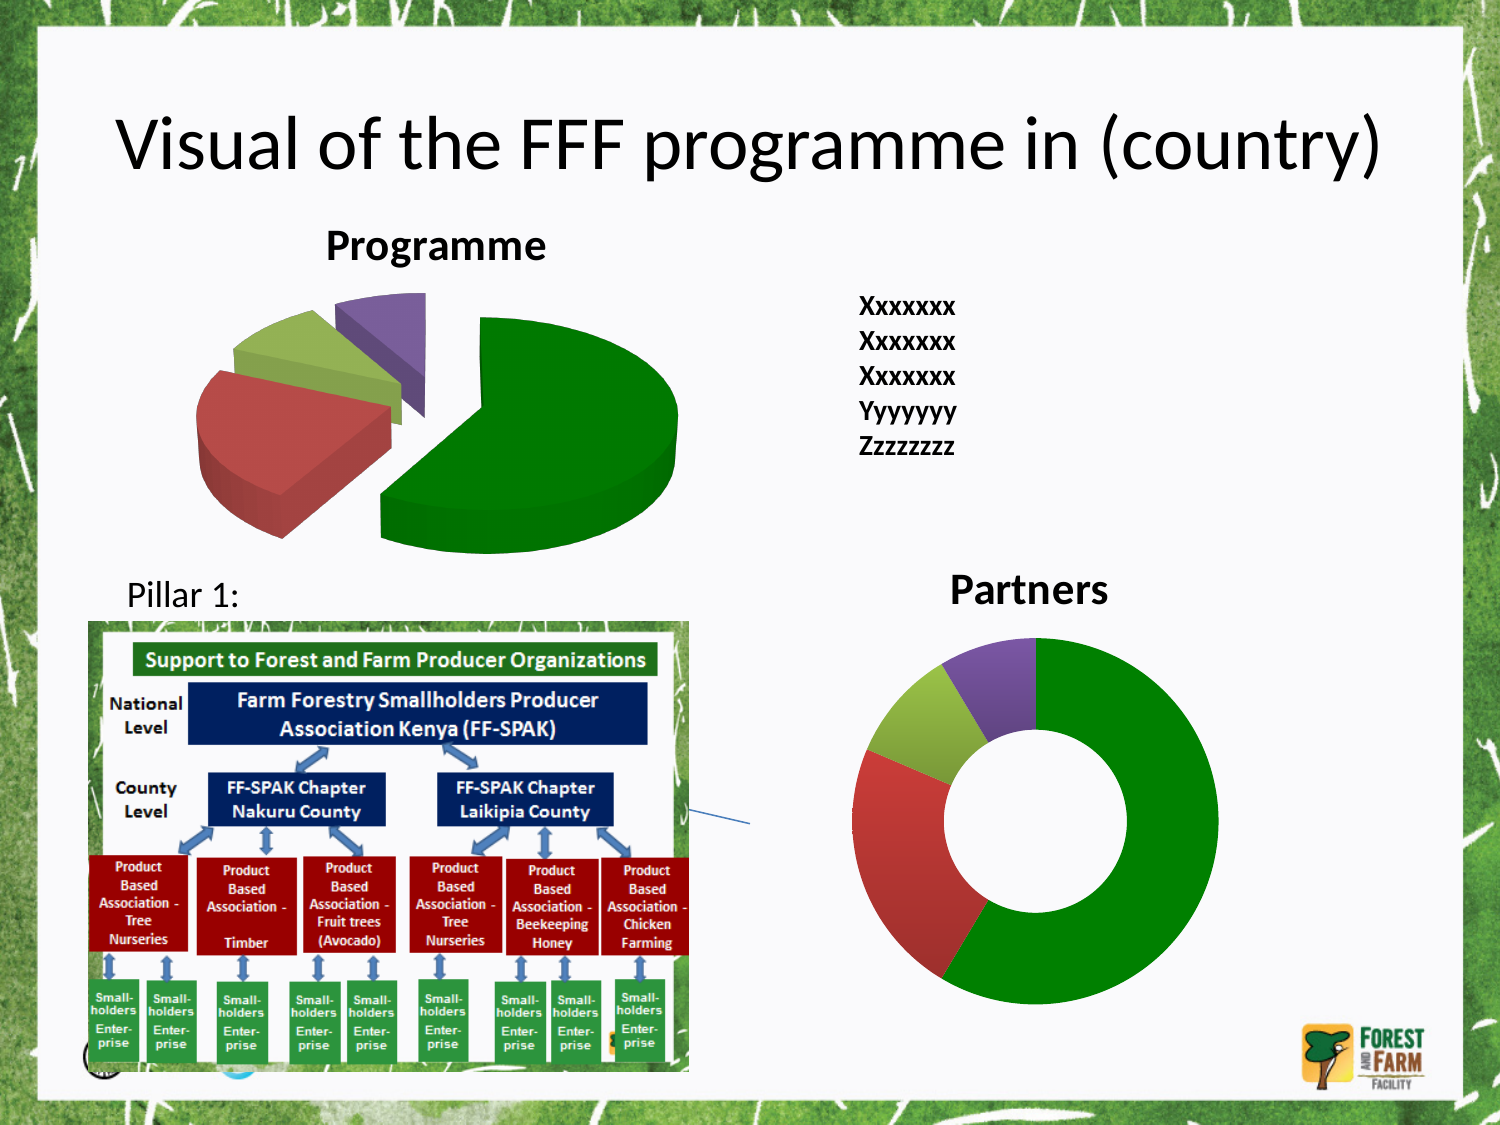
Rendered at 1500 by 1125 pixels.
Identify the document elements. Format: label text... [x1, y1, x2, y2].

text_box Pillar 1: [112, 591, 673, 619]
text_box Xxxxxxx Xxxxxxx Xxxxxxx Yyyyyyy Zzzzzzzz [844, 278, 1376, 504]
chart [76, 195, 1392, 1015]
title Visual of the FFF programme in (country) [75, 45, 1425, 233]
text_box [694, 805, 751, 824]
picture [0, 0, 1500, 1125]
